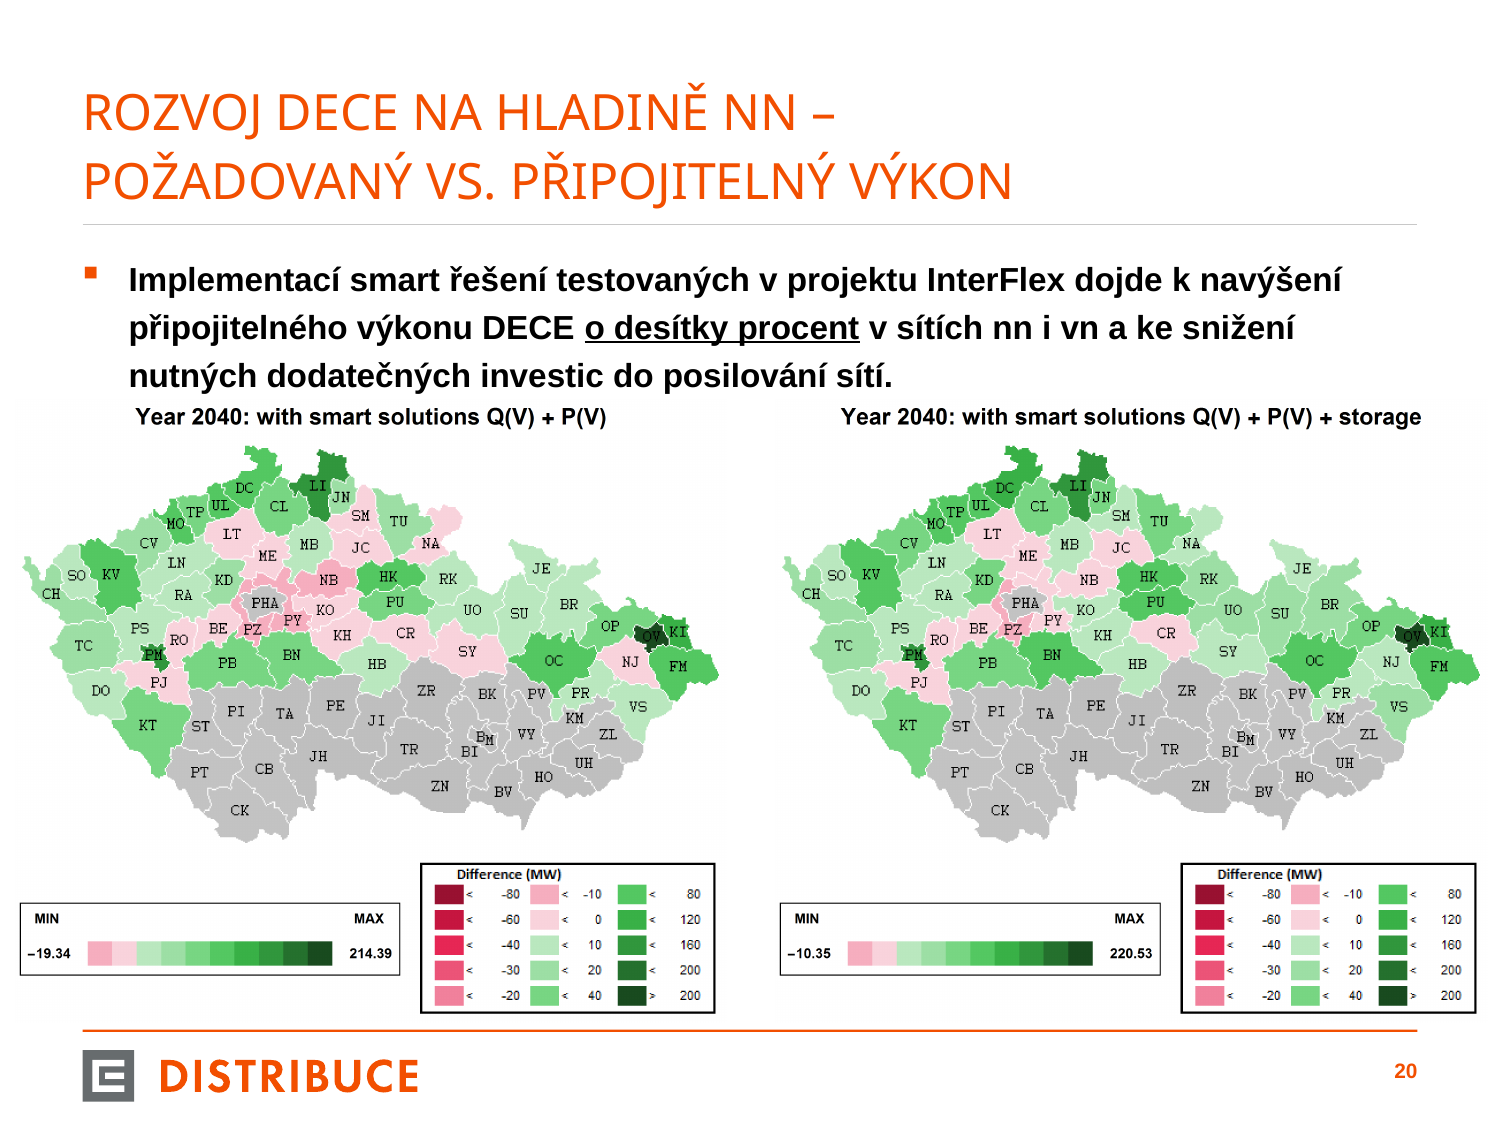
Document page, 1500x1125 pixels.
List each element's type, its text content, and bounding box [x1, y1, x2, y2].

slide_number 19 [1366, 1044, 1418, 1097]
title rozvoj DECE na hladině nn – požadovaný vs. připojitelný výkon [82, 71, 1418, 211]
picture [775, 399, 1488, 1023]
picture [15, 399, 728, 1023]
text_box Implementací smart řešení testovaných v projektu InterFlex dojde k navýšení připojitelného výkonu DECE o desítky procent v sítích nn i vn a ke snižení nutných dodatečných investic do posilování sítí. [81, 249, 1433, 1003]
